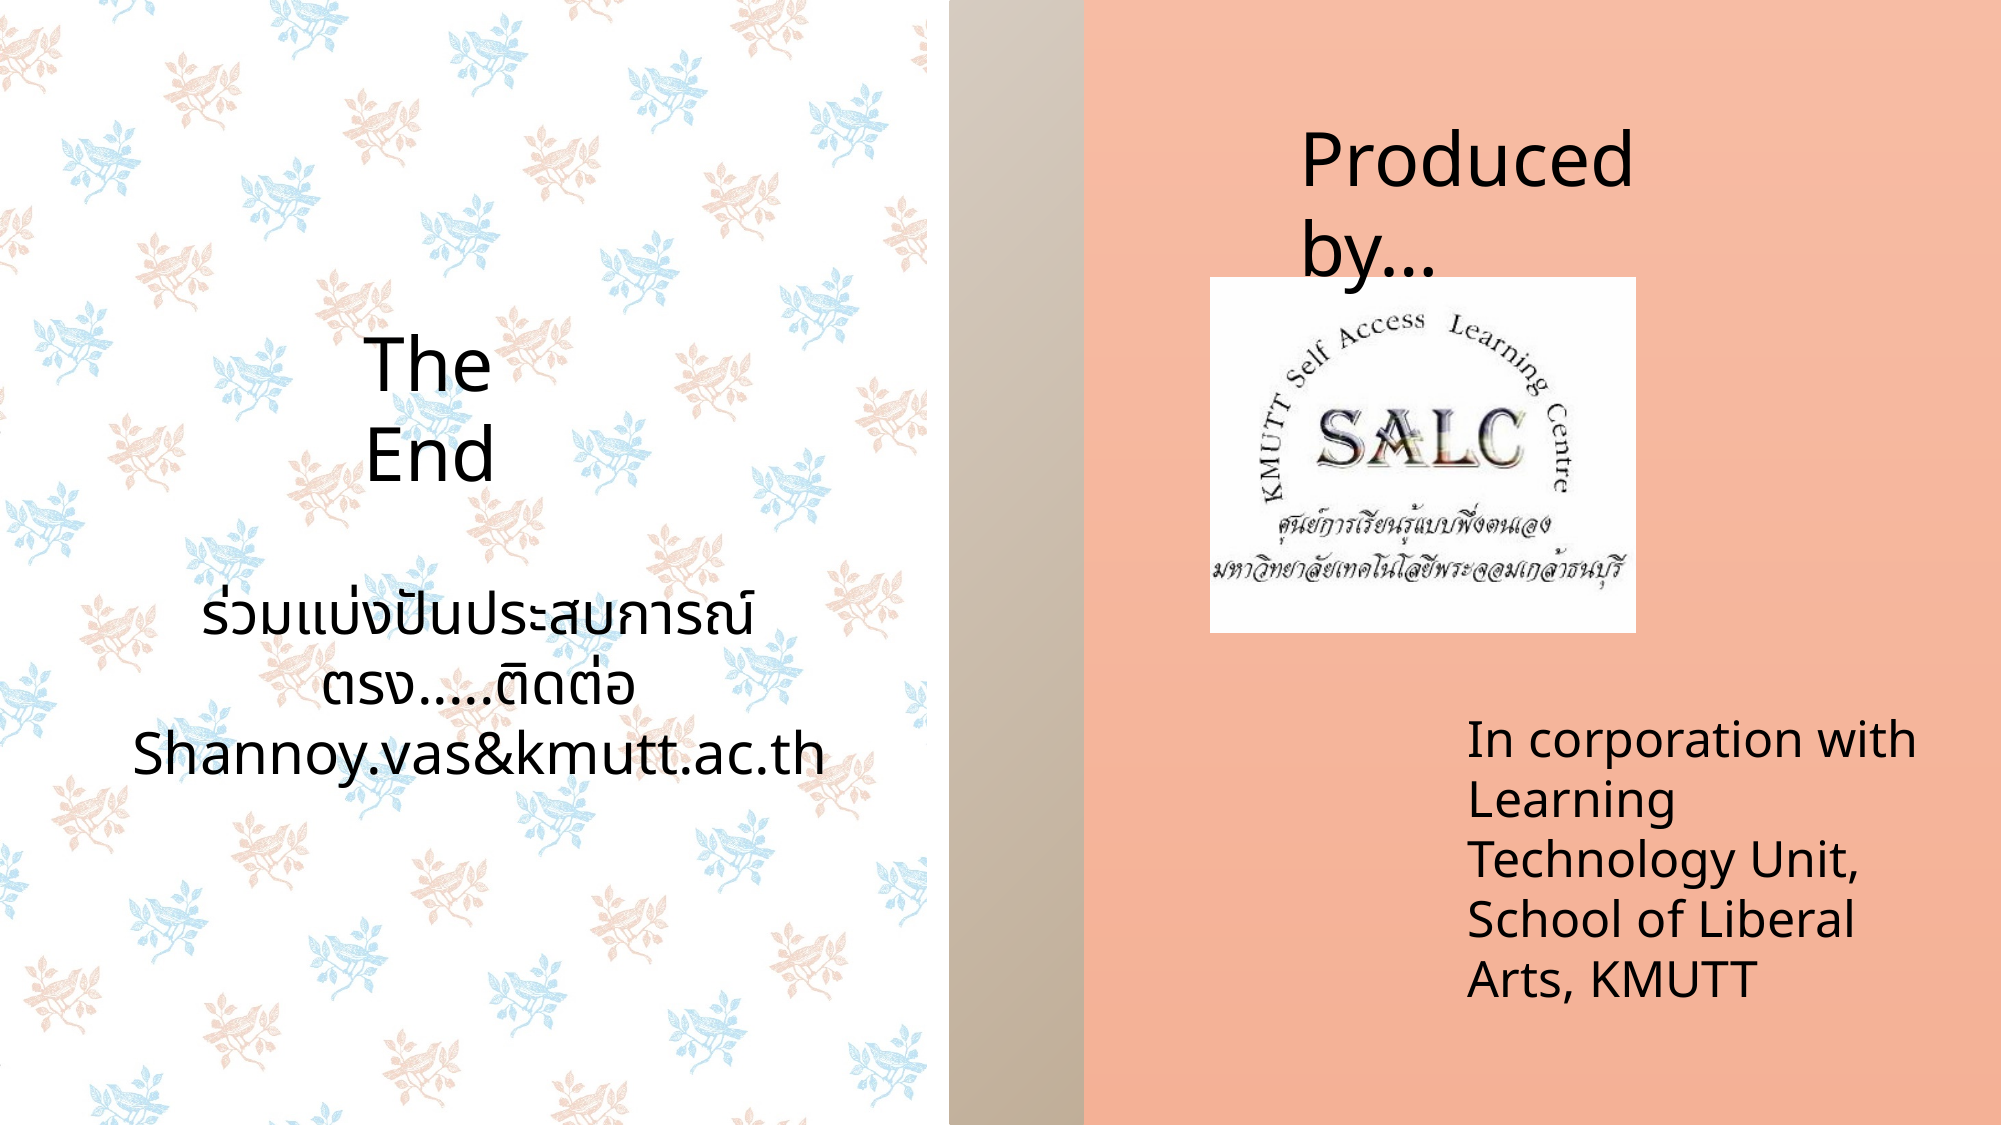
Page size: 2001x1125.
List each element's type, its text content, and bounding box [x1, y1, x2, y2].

picture [1210, 277, 1636, 633]
text_box In corporation with Learning Technology Unit, School of Liberal Arts, KMUTT [1453, 699, 1954, 1015]
picture [0, 0, 927, 1125]
text_box [949, 0, 1085, 1125]
text_box Produced by… [1284, 104, 1785, 299]
text_box [1085, 0, 2000, 1125]
